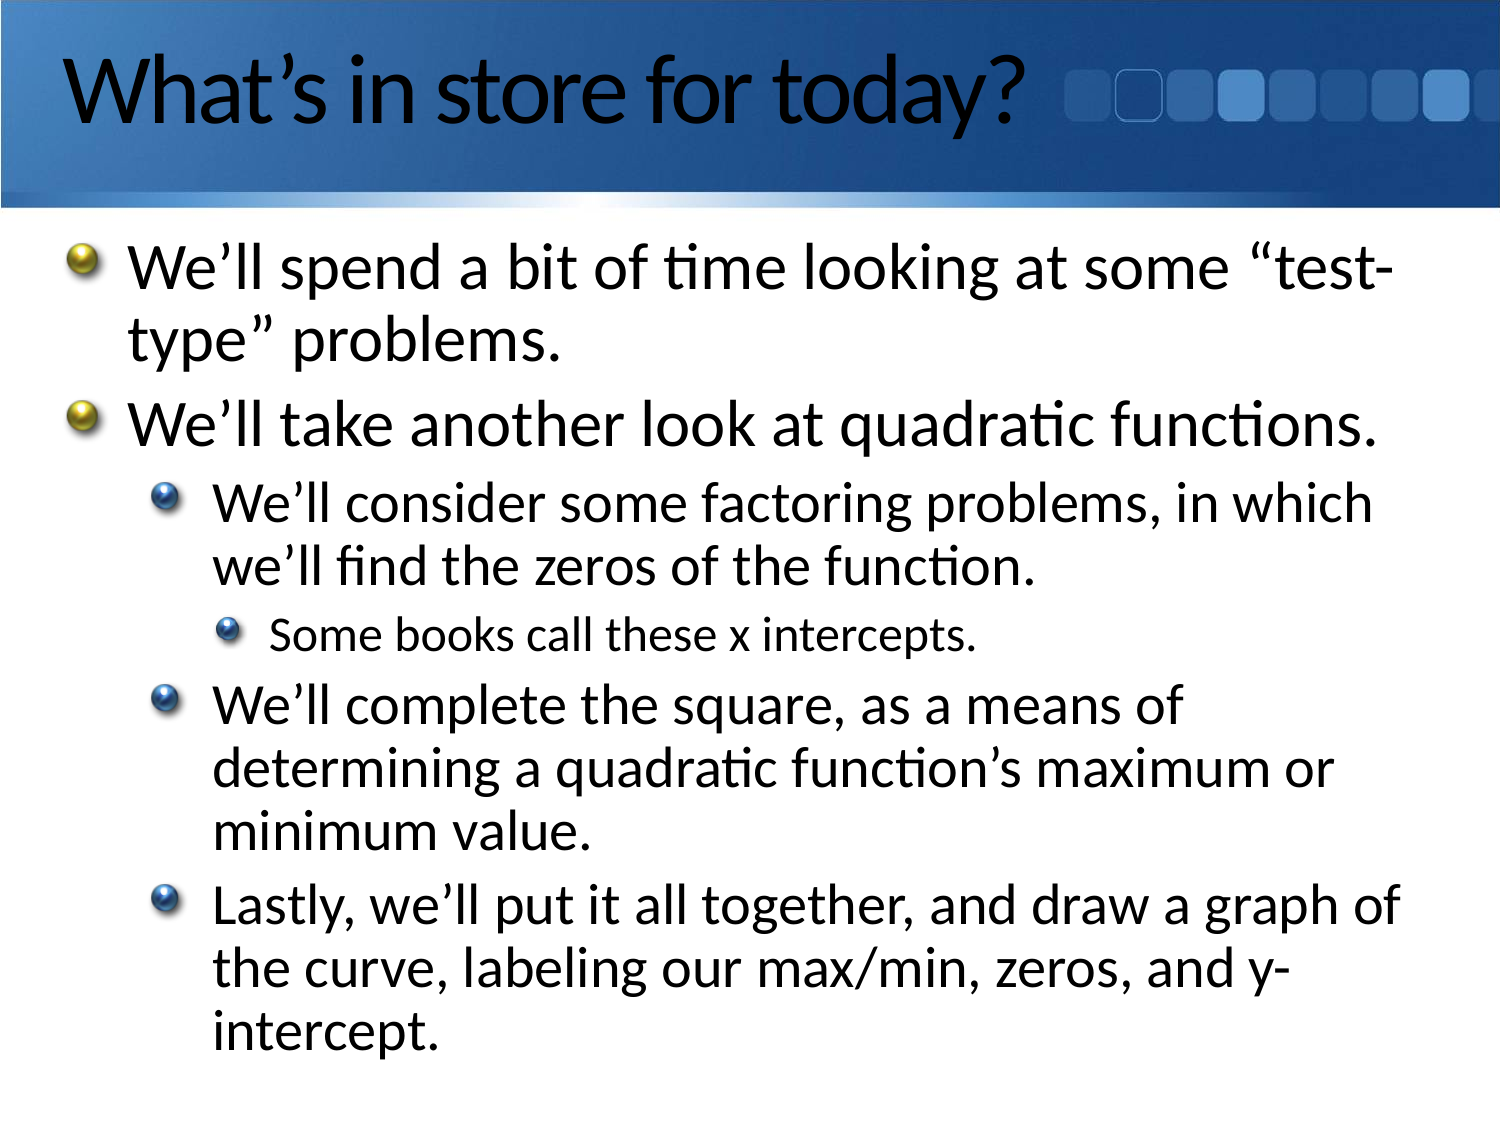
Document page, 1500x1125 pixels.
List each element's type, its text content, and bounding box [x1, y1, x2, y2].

picture [0, 0, 1500, 1125]
title What’s in store for today? [62, 37, 1438, 147]
list We’ll spend a bit of time looking at some “test-type” problems. We’ll take another look at quadratic functions. We’ll consider some factoring problems, in which we’ll find the zeros of the function. Some books call these x intercepts. We’ll complete the square, as a means of determining a quadratic function’s maximum or minimum value. Lastly, we’ll put it all together, and draw a graph of the curve, labeling our max/min, zeros, and y-intercept. [62, 231, 1438, 1084]
